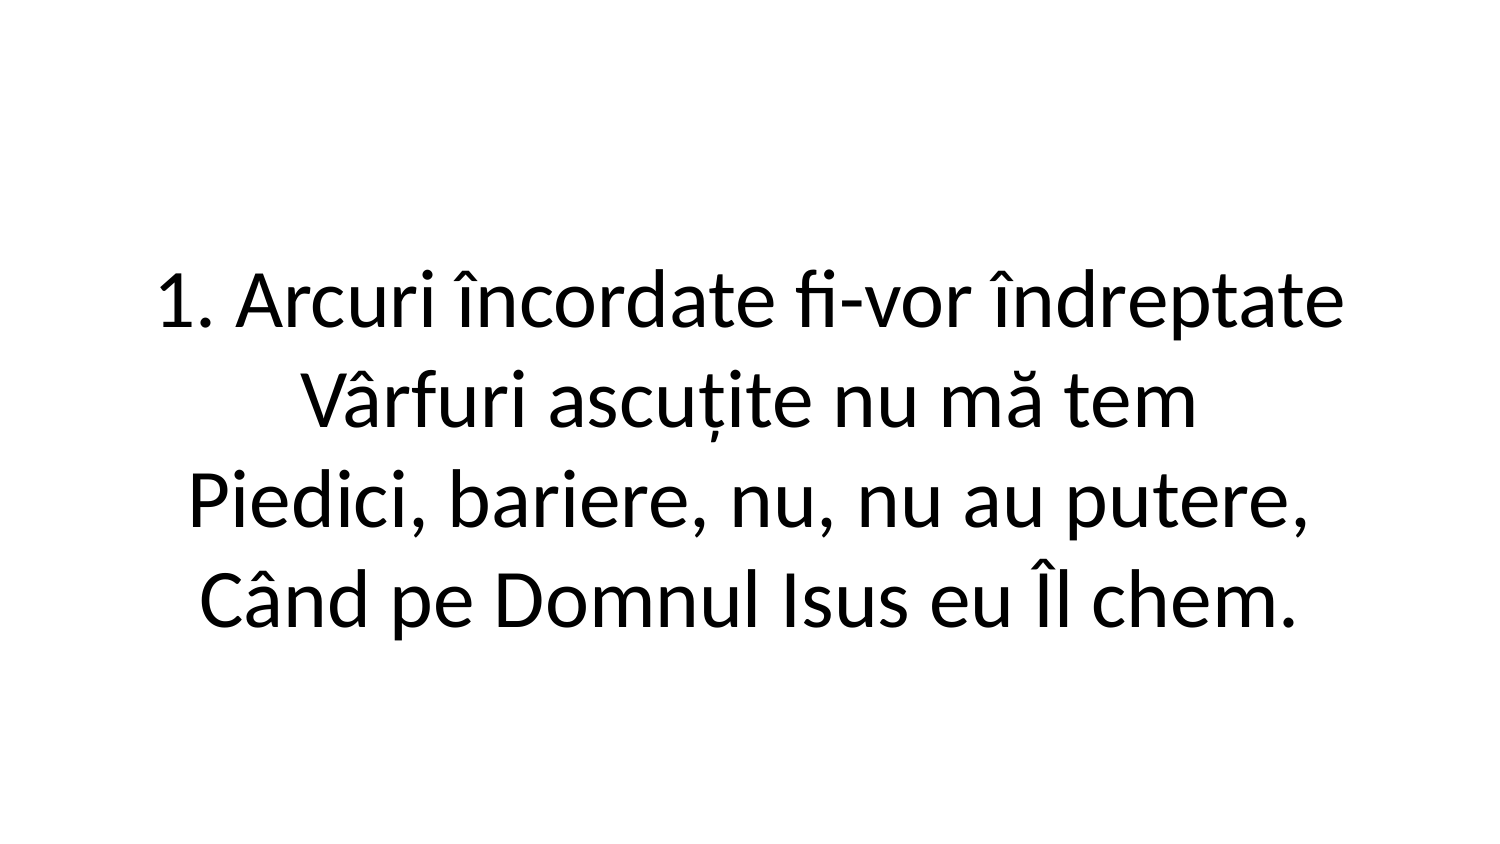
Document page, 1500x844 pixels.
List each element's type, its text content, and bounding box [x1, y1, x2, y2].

text_box 1. Arcuri încordate fi-vor îndreptate Vârfuri ascuțite nu mă tem Piedici, bariere, nu, nu au putere, Când pe Domnul Isus eu Îl chem. [138, 192, 1362, 652]
